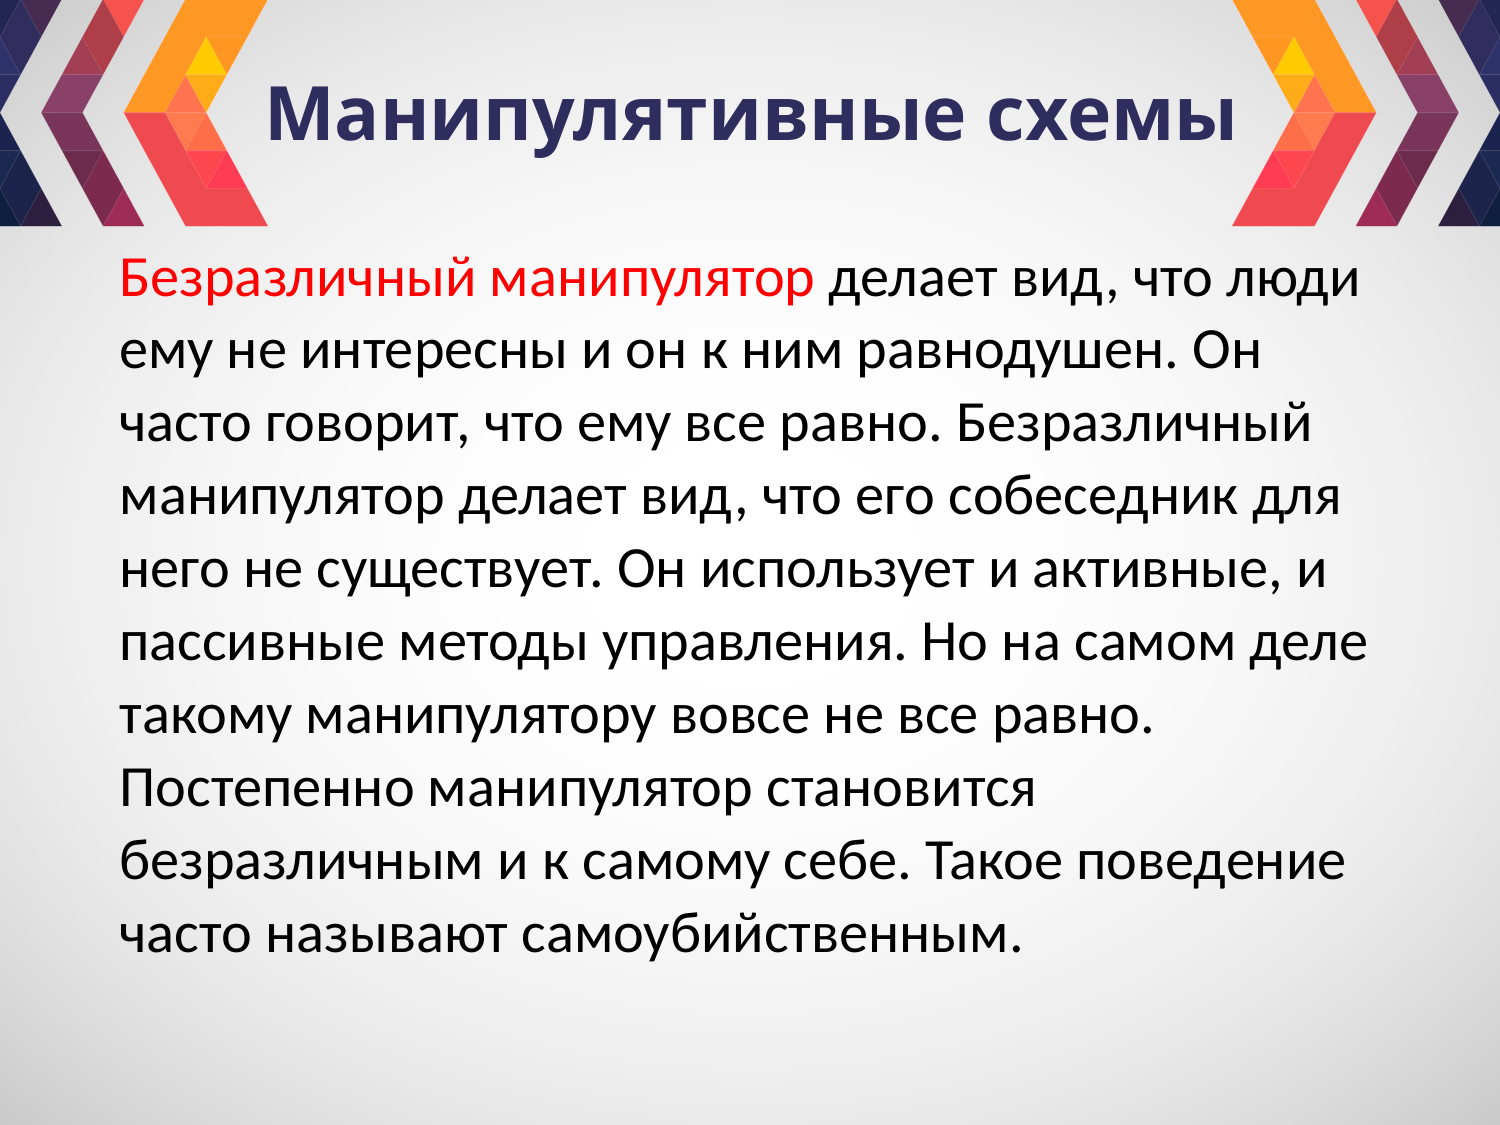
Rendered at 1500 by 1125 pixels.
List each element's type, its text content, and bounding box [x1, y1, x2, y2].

title Манипулятивные схемы [209, 59, 1293, 173]
picture [0, 0, 1500, 1125]
list Безразличный манипулятор делает вид, что люди ему не интересны и он к ним равнодушен. Он часто говорит, что ему все равно. Безразличный манипулятор делает вид, что его собеседник для него не существует. Он использует и активные, и пассивные методы управления. Но на самом деле такому манипулятору вовсе не все равно. Постепенно манипулятор становится безразличным и к самому себе. Такое поведение часто называют самоубийственным. [104, 227, 1399, 984]
